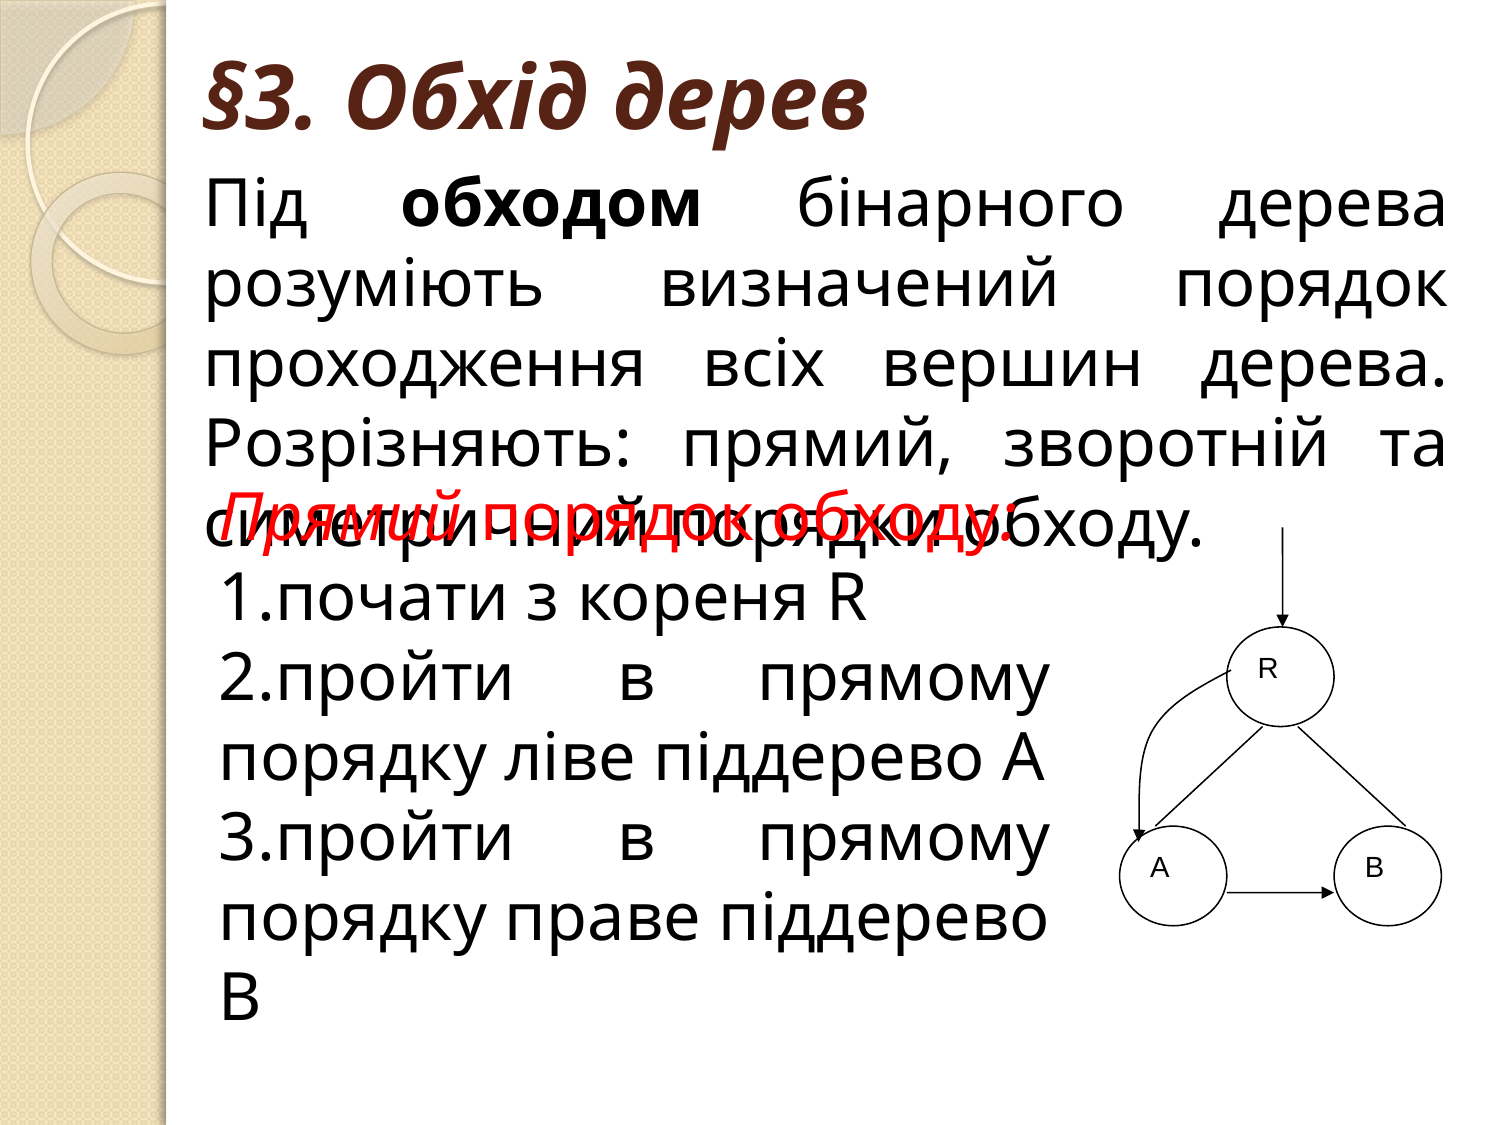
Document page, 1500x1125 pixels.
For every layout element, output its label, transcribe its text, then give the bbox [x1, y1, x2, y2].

list Під обходом бінарного дерева розуміють визначений порядок проходження всіх вершин дерева. Розрізняють: прямий, зворотній та симетричний порядки обходу. [128, 152, 1465, 493]
text_box Прямий порядок обходу: почати з кореня R пройти в прямому порядку ліве піддерево A пройти в прямому порядку праве піддерево B [128, 466, 1067, 1042]
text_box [1112, 527, 1442, 927]
title §3. Обхід дерев [187, 76, 1418, 152]
title §3. Обхід дерев [187, 0, 1418, 74]
